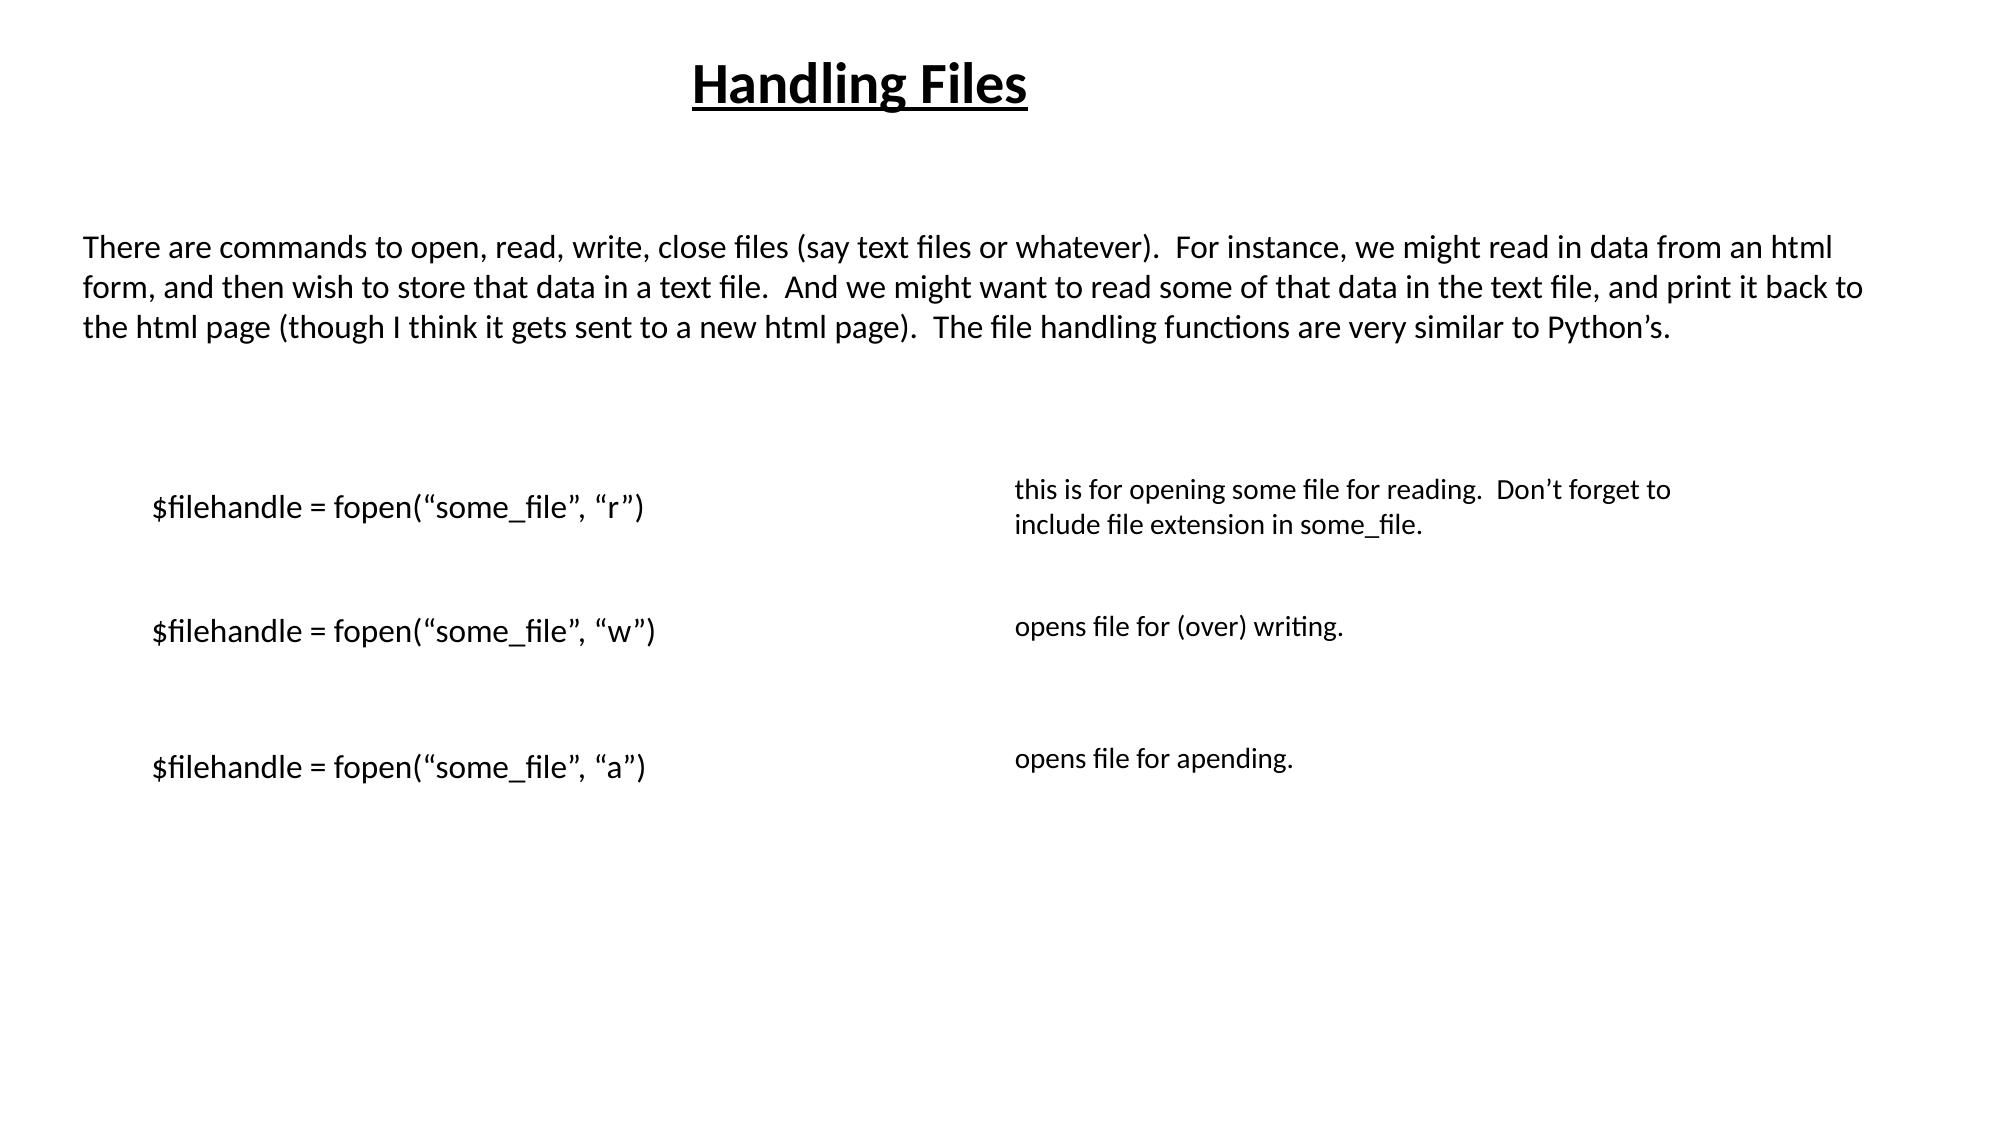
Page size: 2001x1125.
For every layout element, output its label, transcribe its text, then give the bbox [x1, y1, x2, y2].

text_box $filehandle = fopen(“some_file”, “r”) [136, 477, 678, 533]
text_box $filehandle = fopen(“some_file”, “a”) [136, 737, 695, 793]
text_box opens file for apending. [999, 732, 1384, 783]
text_box There are commands to open, read, write, close files (say text files or whatever). For instance, we might read in data from an html form, and then wish to store that data in a text file. And we might want to read some of that data in the text file, and print it back to the html page (though I think it gets sent to a new html page). The file handling functions are very similar to Python’s. [68, 217, 1900, 353]
text_box opens file for (over) writing. [999, 600, 1384, 650]
text_box $filehandle = fopen(“some_file”, “w”) [136, 601, 695, 656]
text_box this is for opening some file for reading. Don’t forget to include file extension in some_file. [999, 462, 1717, 548]
text_box Handling Files [677, 37, 1187, 123]
